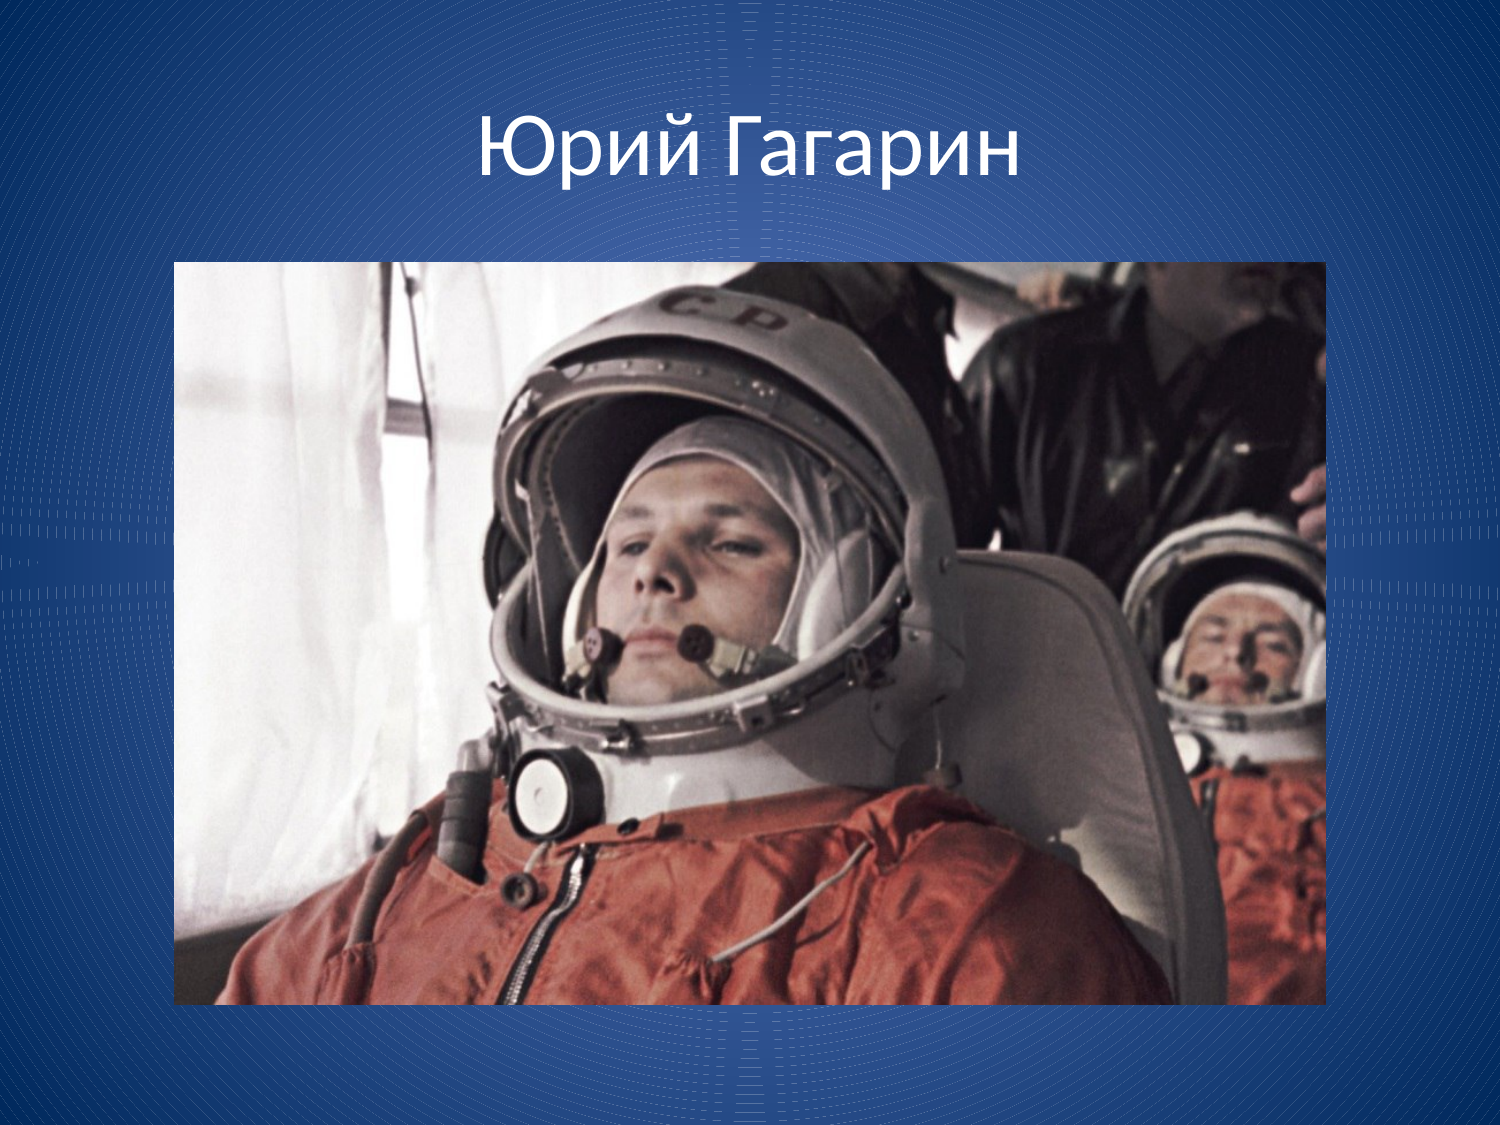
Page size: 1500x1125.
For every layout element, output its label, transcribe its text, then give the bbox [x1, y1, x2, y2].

title Юрий Гагарин [75, 45, 1425, 233]
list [174, 262, 1326, 1006]
